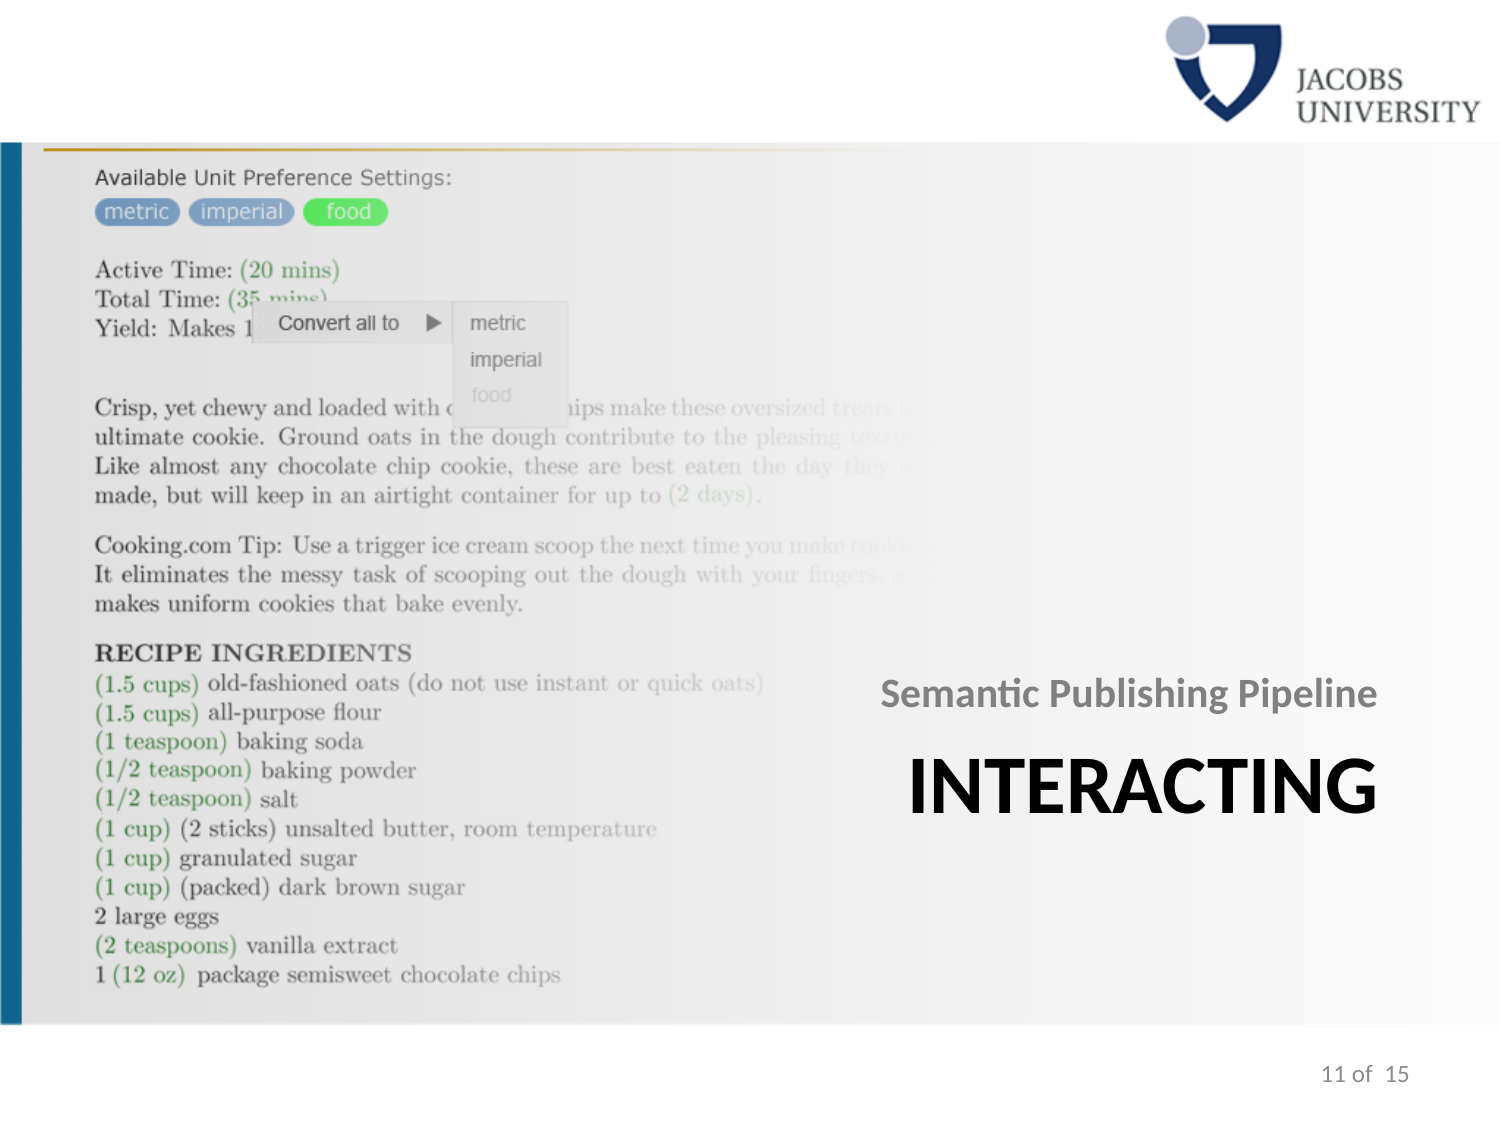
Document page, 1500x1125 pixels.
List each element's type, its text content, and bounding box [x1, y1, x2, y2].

slide_number 11 of 15 [1074, 1042, 1425, 1103]
picture [0, 0, 1500, 1125]
list Semantic Publishing Pipeline [118, 476, 1394, 723]
title InteractinG [118, 723, 1394, 947]
